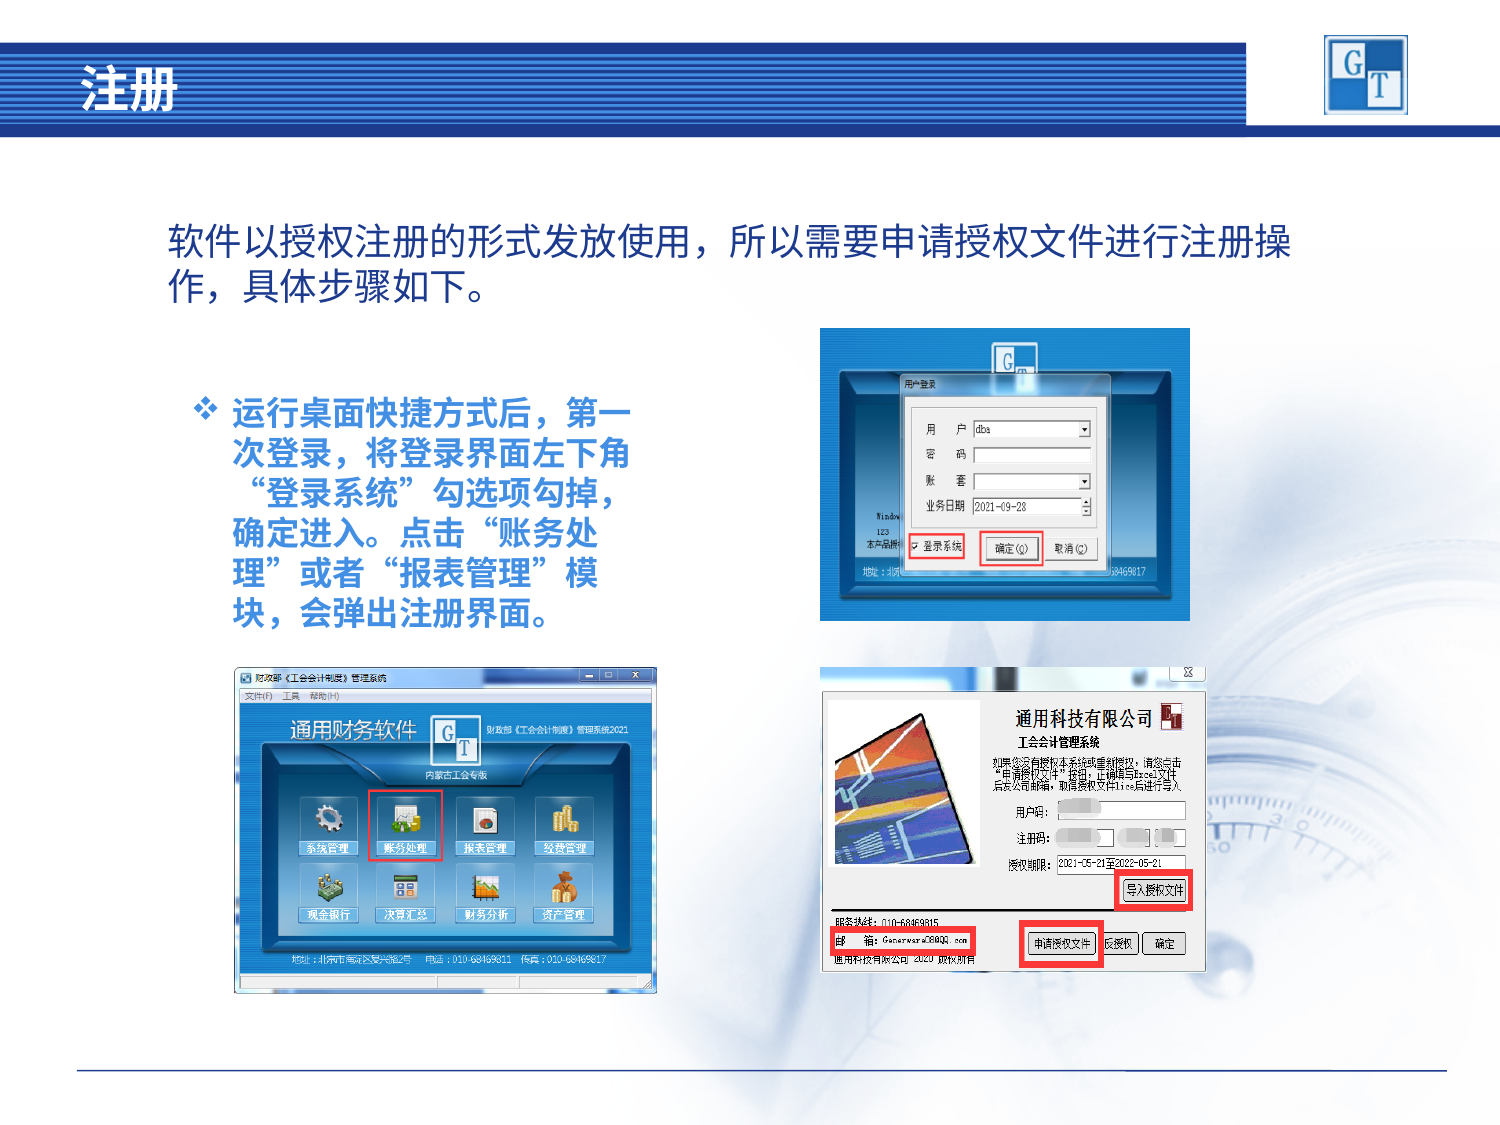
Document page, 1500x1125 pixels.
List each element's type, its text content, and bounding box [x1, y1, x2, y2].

picture [1324, 35, 1408, 115]
picture [0, 54, 64, 124]
text_box 软件以授权注册的形式发放使用，所以需要申请授权文件进行注册操作，具体步骤如下。 [152, 210, 1336, 316]
picture [1235, 54, 1247, 124]
title 注册 [64, 36, 1235, 138]
picture [234, 236, 1500, 1125]
list 运行桌面快捷方式后，第一次登录，将登录界面左下角“登录系统”勾选项勾掉，确定进入。点击“账务处理”或者“报表管理”模块，会弹出注册界面。 [175, 384, 680, 918]
